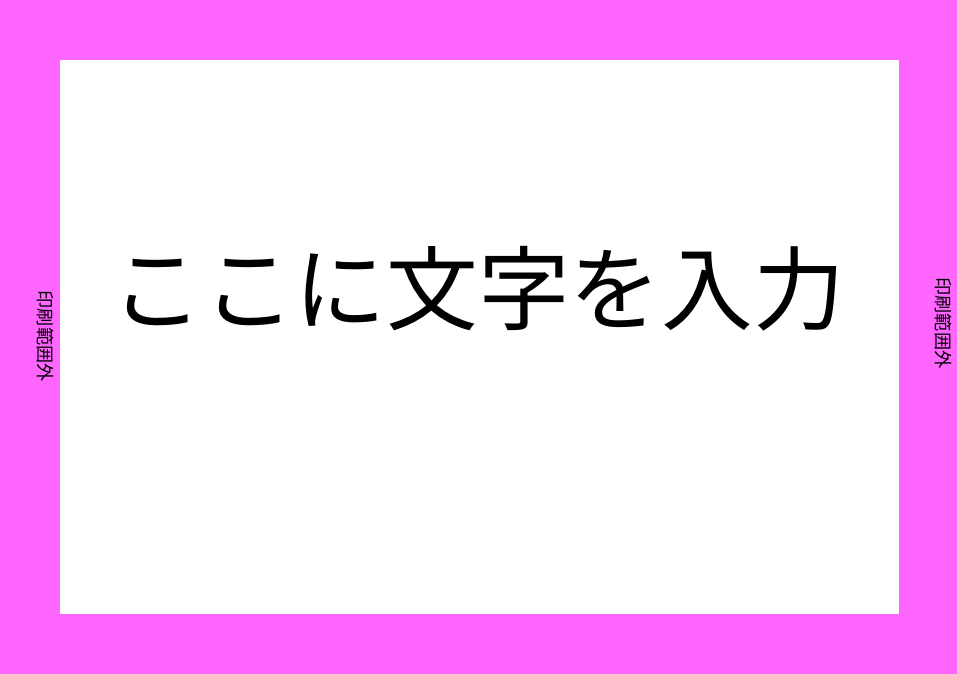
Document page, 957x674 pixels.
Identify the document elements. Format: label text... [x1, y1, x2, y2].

picture [60, 0, 957, 674]
text_box ここに文字を入力 [88, 220, 869, 354]
